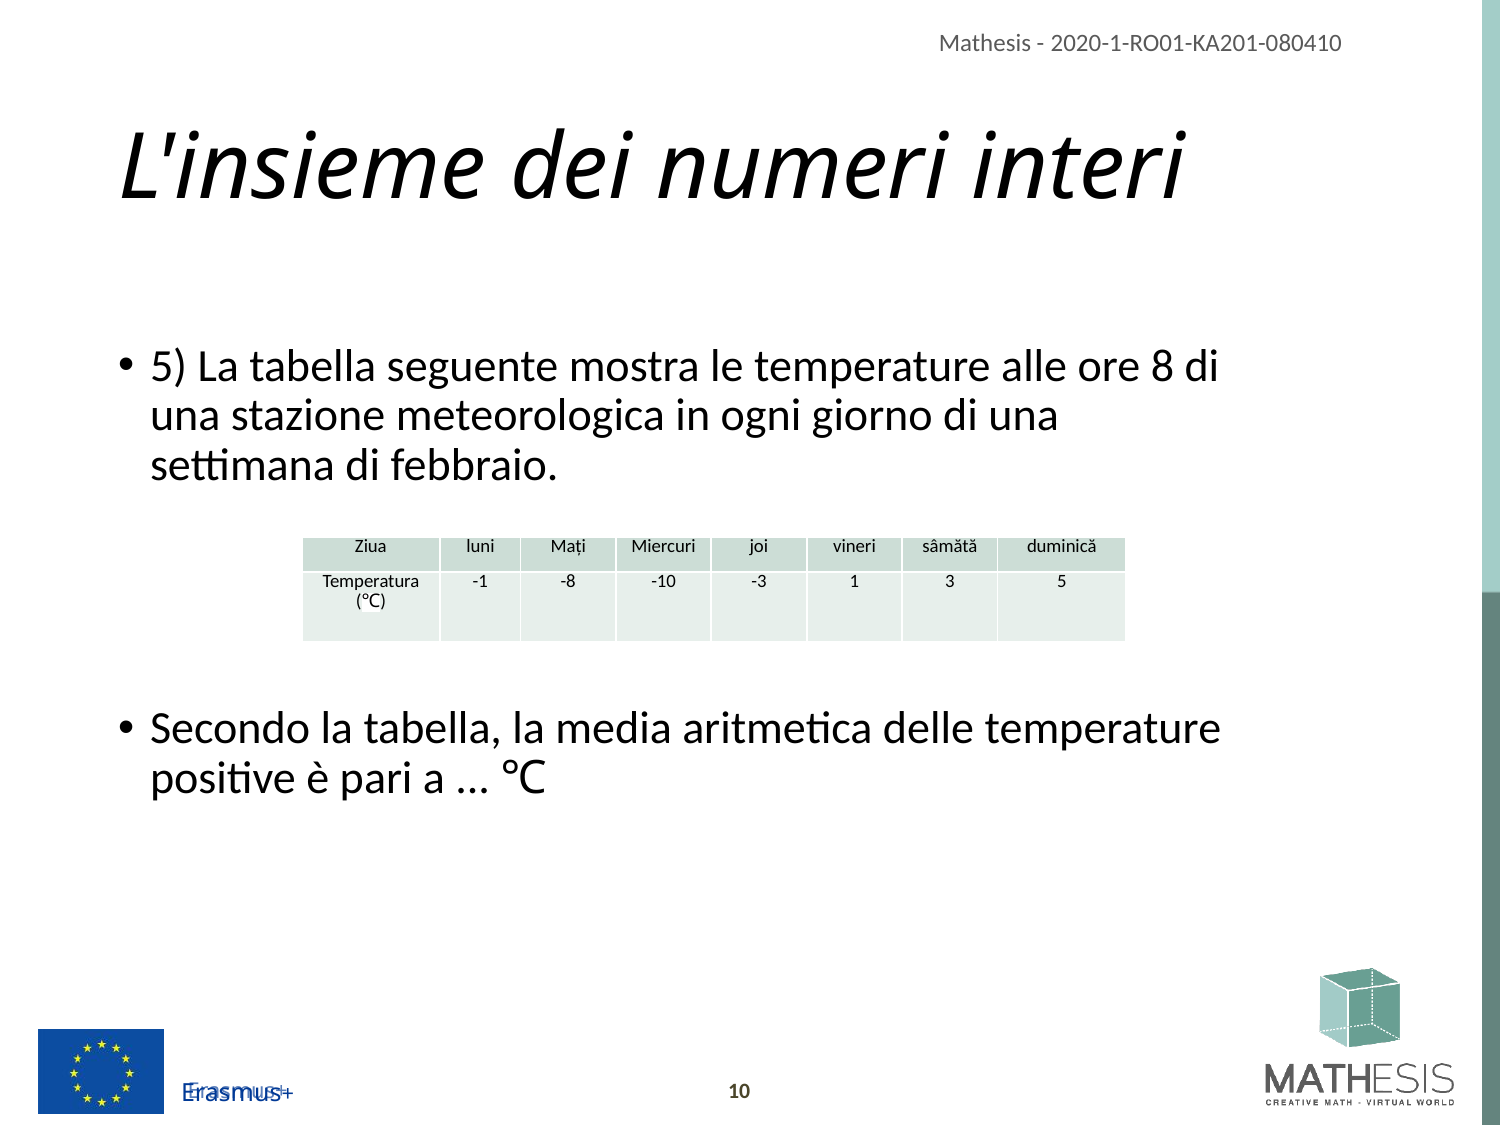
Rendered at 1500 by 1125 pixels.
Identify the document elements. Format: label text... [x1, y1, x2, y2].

table_header luni [441, 538, 520, 571]
table_header sâmătă [903, 538, 997, 571]
picture [38, 1029, 164, 1114]
table_cell -10 [617, 573, 710, 641]
table_cell -3 [712, 573, 806, 641]
table_cell -1 [441, 573, 520, 641]
table_header duminică [998, 538, 1125, 571]
table_header Ziua [303, 538, 439, 571]
table_cell 1 [808, 573, 901, 641]
table_header Miercuri [617, 538, 710, 571]
table_cell 5 [998, 573, 1125, 641]
table_cell -8 [521, 573, 615, 641]
table_cell Temperatura (℃) [303, 573, 439, 641]
table_cell 3 [903, 573, 997, 641]
list 5) La tabella seguente mostra le temperature alle ore 8 di una stazione meteorologica in ogni giorno di una settimana di febbraio. Secondo la tabella, la media aritmetica delle temperature positive è pari a ... ℃ [103, 333, 1253, 812]
table_header joi [712, 538, 806, 571]
title L'insieme dei numeri interi [103, 59, 1397, 278]
table_header vineri [808, 538, 901, 571]
table_header Mați [521, 538, 615, 571]
